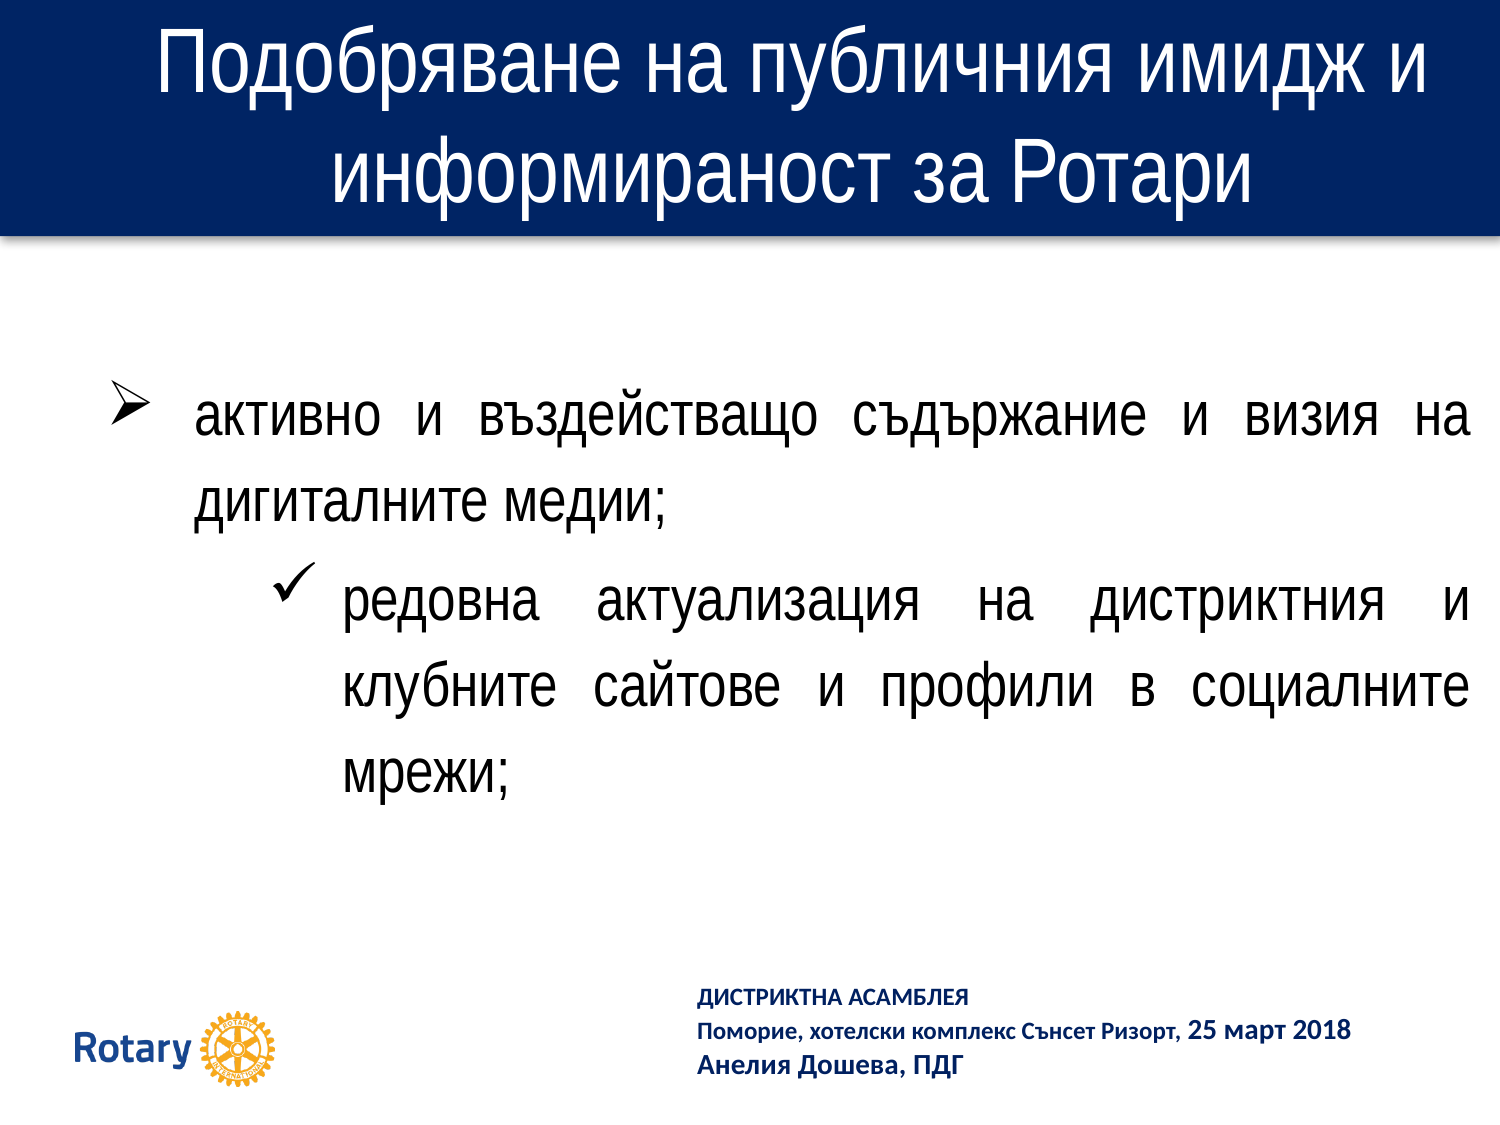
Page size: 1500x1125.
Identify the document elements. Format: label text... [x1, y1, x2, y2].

text_box активно и въздействащо съдържание и визия на дигиталните медии; редовна актуализация на дистриктния и клубните сайтове и профили в социалните мрежи; [17, 267, 1488, 866]
picture [74, 1011, 275, 1087]
text_box Подобряване на публичния имидж и информираност за Ротари [0, 0, 1500, 237]
text_box ДИСТРИКТНА АСАМБЛЕЯ Поморие, хотелски комплекс Сънсет Ризорт, 25 март 2018 Анелия Дошева, ПДГ [682, 973, 1488, 1088]
